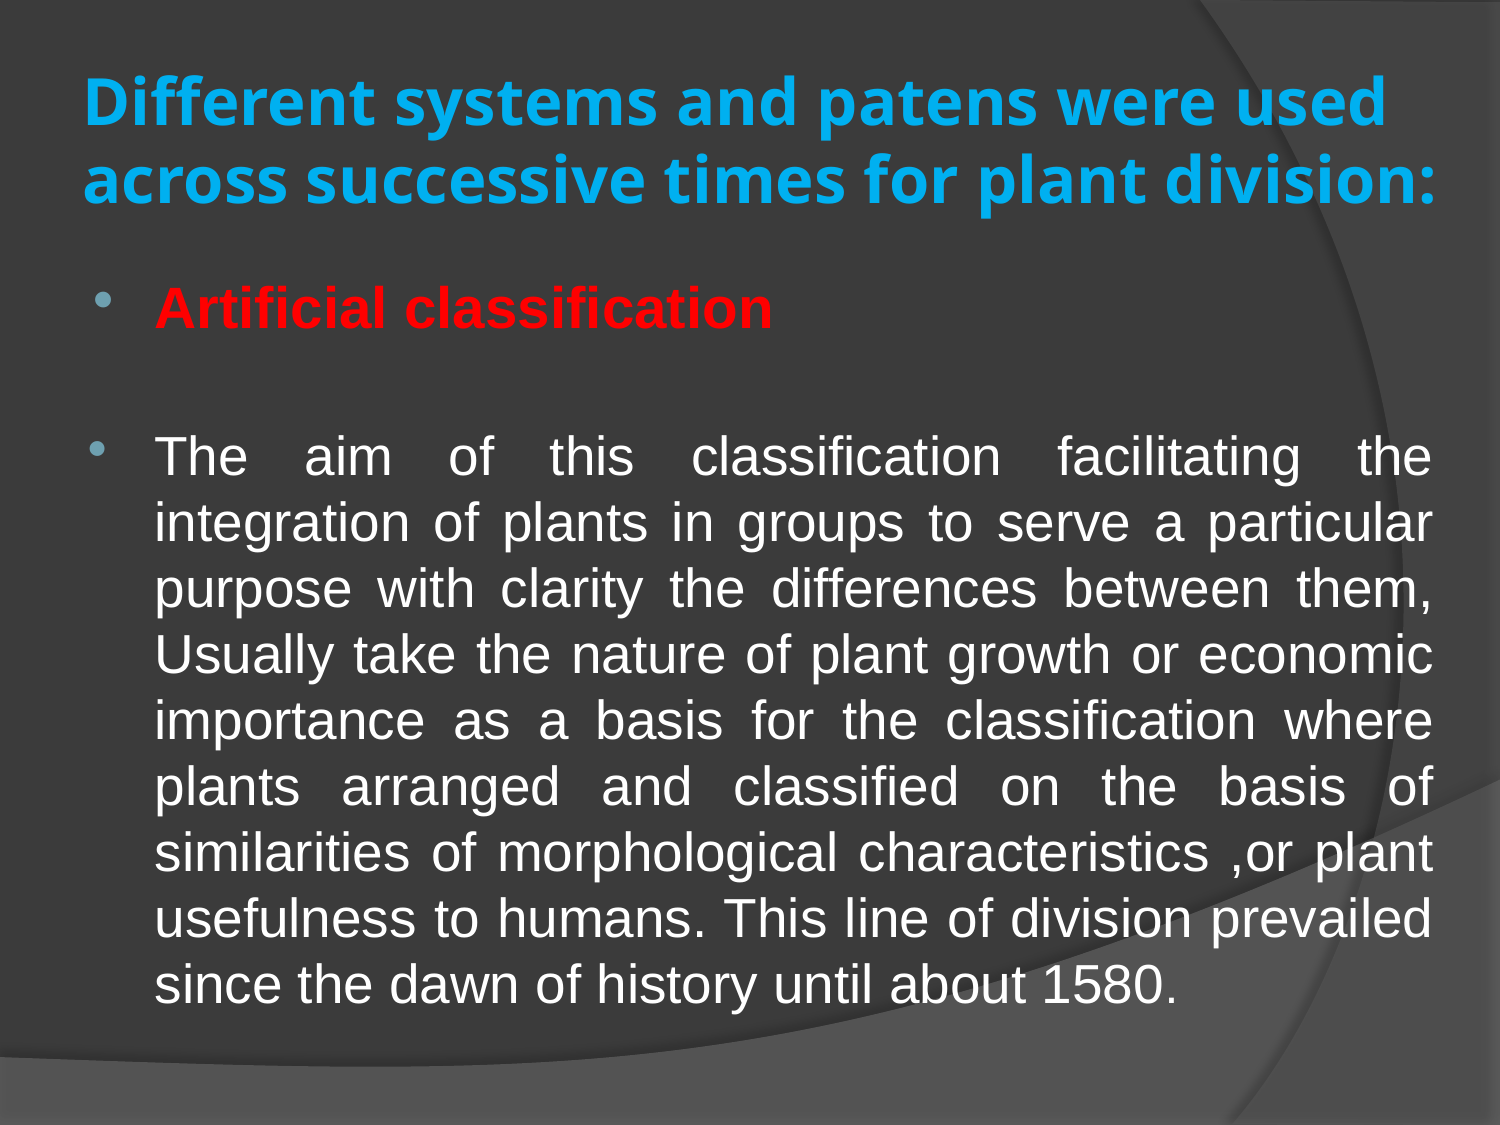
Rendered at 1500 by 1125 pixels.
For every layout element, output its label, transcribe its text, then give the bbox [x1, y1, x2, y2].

title Different systems and patens were used across successive times for plant division: [75, 45, 1475, 233]
list Artificial classification The aim of this classification facilitating the integration of plants in groups to serve a particular purpose with clarity the differences between them, Usually take the nature of plant growth or economic importance as a basis for the classification where plants arranged and classified on the basis of similarities of morphological characteristics ,or plant usefulness to humans. This line of division prevailed since the dawn of history until about 1580. [75, 262, 1450, 1038]
